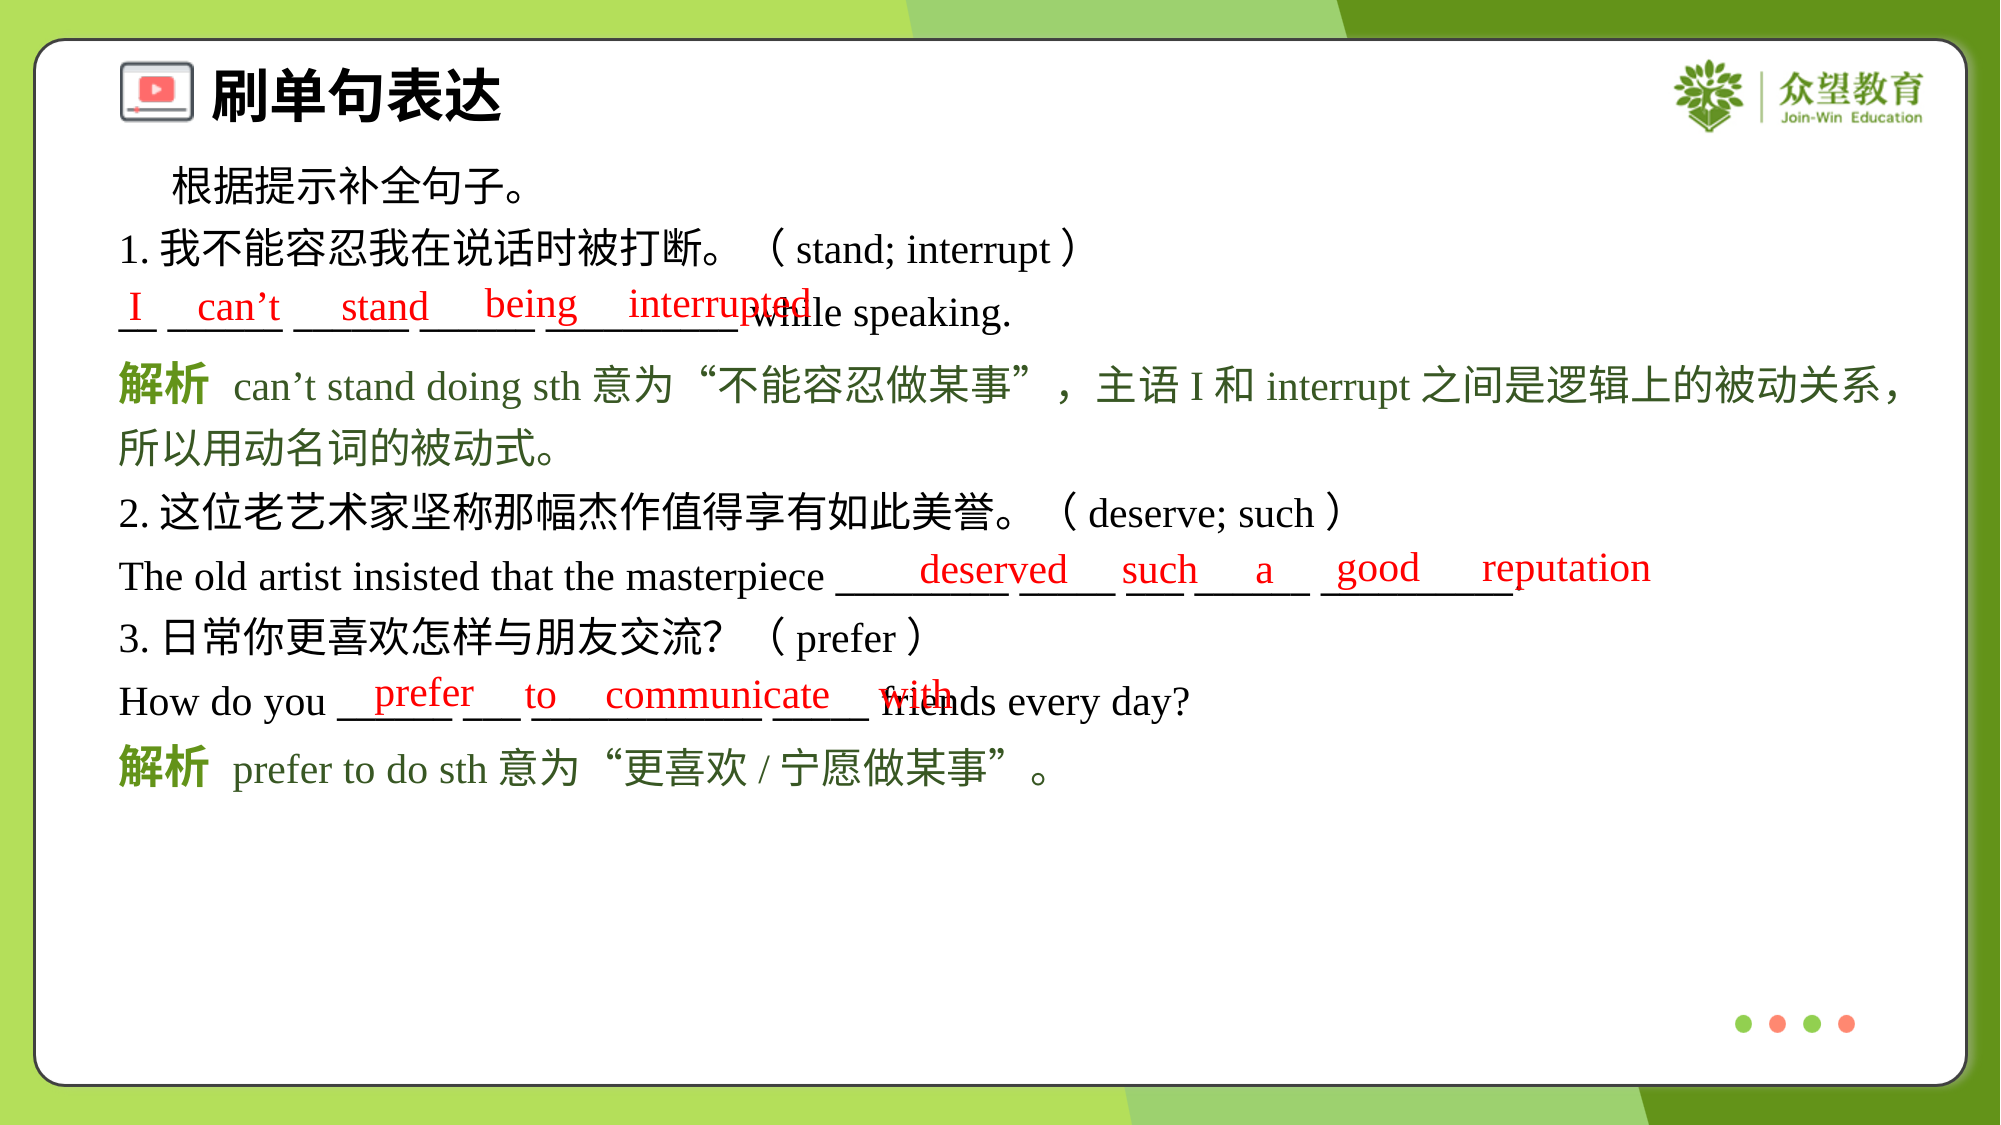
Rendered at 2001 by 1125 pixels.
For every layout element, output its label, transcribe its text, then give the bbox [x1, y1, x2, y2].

text_box 根据提示补全句子。 1.我不能容忍我在说话时被打断。（stand; interrupt） __ ______ ______ ______ __________ while speaking. [118, 146, 1883, 329]
text_box a [1250, 529, 1279, 588]
text_box interrupted [624, 263, 816, 322]
text_box such [1117, 529, 1204, 588]
text_box 2.这位老艺术家坚称那幅杰作值得享有如此美誉。（deserve; such） The old artist insisted that the masterpiece _________ _____ ___ ______ __________. 3.日常你更喜欢怎样与朋友交流？（prefer） How do you ______ ___ ____________ _____ friends every day? [118, 473, 1883, 719]
text_box 解析 can’t stand doing sth意为“不能容忍做某事”，主语I和interrupt之间是逻辑上的被动关系，所以用动名词的被动式。 [118, 340, 1883, 468]
text_box with [874, 654, 958, 713]
text_box can’t [192, 265, 285, 324]
text_box communicate [601, 654, 835, 713]
text_box being [480, 263, 583, 322]
text_box deserved [915, 529, 1073, 588]
text_box I [124, 265, 148, 324]
text_box reputation [1477, 527, 1656, 586]
text_box 解析 prefer to do sth意为“更喜欢/宁愿做某事”。 [118, 723, 1883, 786]
text_box to [519, 654, 562, 713]
picture [0, 0, 2000, 1125]
text_box prefer [370, 652, 479, 711]
text_box stand [336, 265, 434, 324]
text_box good [1331, 527, 1425, 586]
